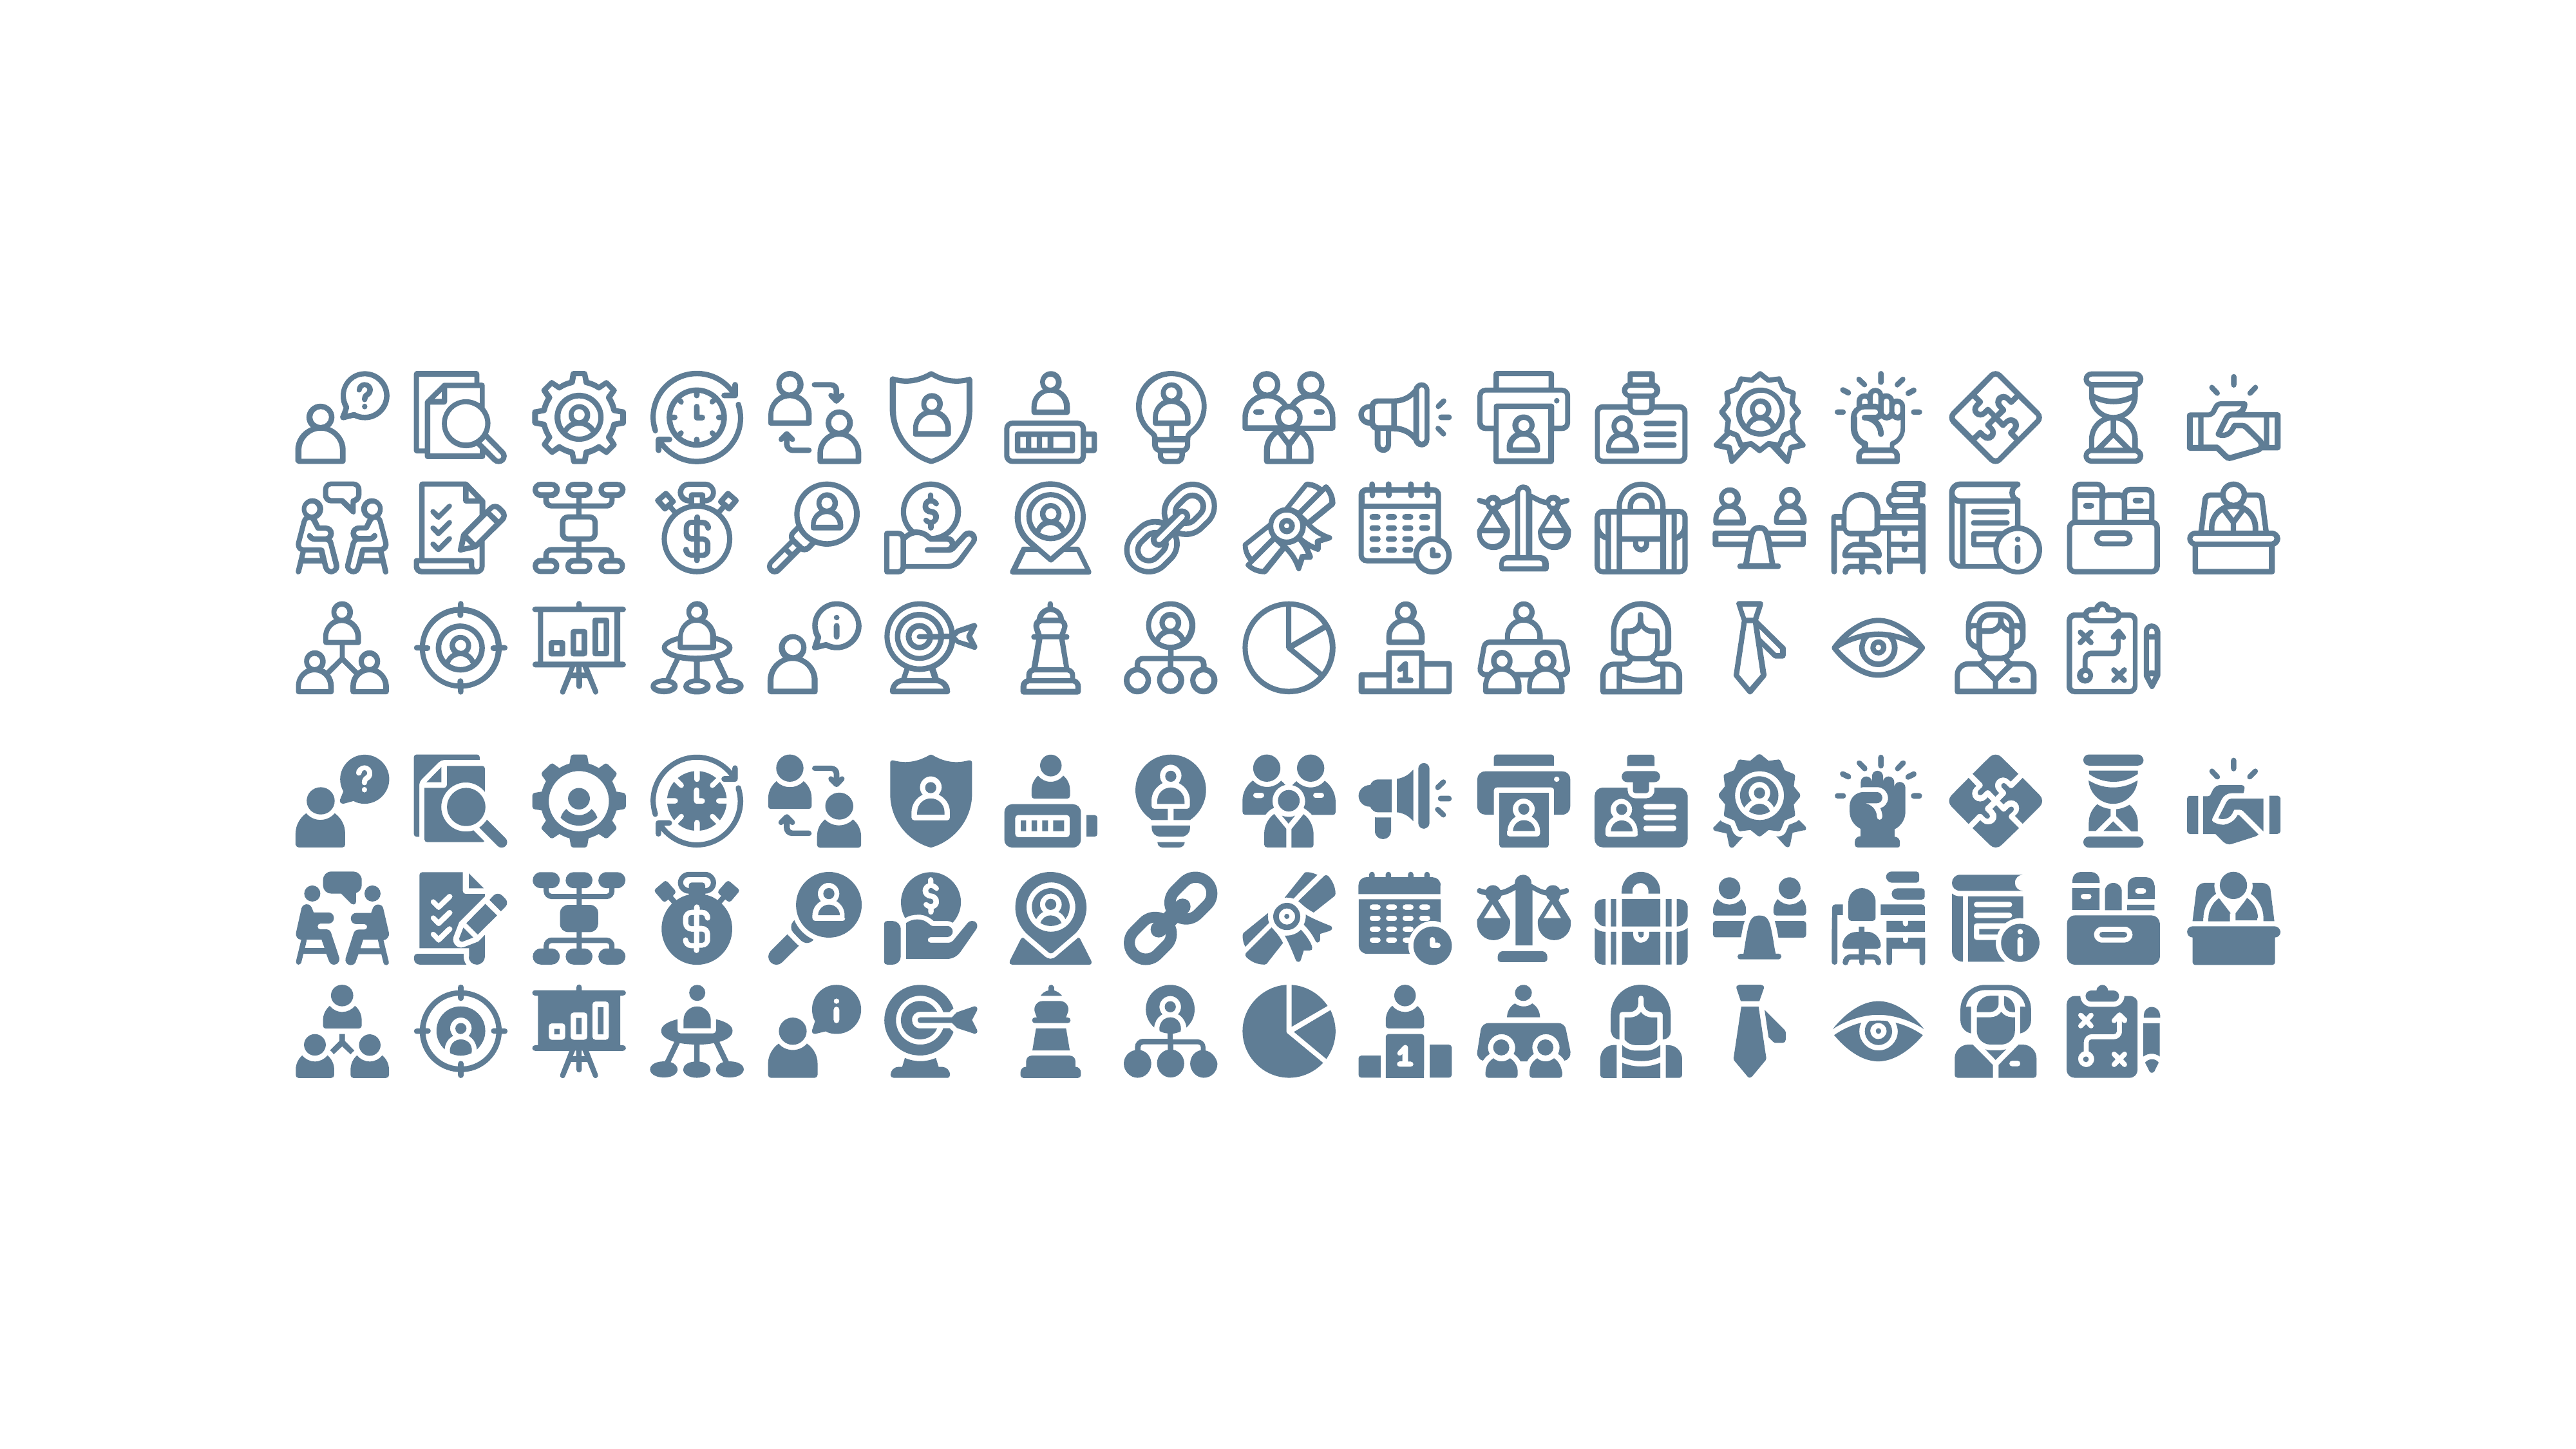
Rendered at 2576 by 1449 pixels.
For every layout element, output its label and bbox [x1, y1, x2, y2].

text_box [296, 481, 389, 575]
text_box [650, 601, 744, 695]
text_box [2083, 754, 2144, 848]
text_box [1242, 601, 1336, 695]
text_box [533, 872, 626, 965]
text_box [650, 754, 744, 848]
text_box [2186, 871, 2281, 965]
text_box [1600, 984, 1683, 1078]
text_box [1712, 754, 1806, 848]
text_box [1010, 481, 1092, 575]
text_box [1135, 371, 1207, 464]
text_box [532, 984, 627, 1079]
text_box [1477, 875, 1571, 962]
text_box [532, 754, 626, 848]
text_box [1358, 601, 1452, 695]
text_box [1955, 984, 2037, 1078]
text_box [2066, 984, 2161, 1078]
text_box [1832, 618, 1926, 678]
text_box [890, 754, 972, 848]
text_box [413, 872, 507, 965]
text_box [1020, 601, 1081, 695]
text_box [532, 370, 627, 464]
text_box [532, 600, 627, 695]
text_box [1123, 984, 1218, 1078]
text_box [1834, 754, 1922, 848]
text_box [884, 601, 978, 695]
text_box [1242, 984, 1336, 1078]
text_box [2066, 601, 2161, 695]
text_box [1477, 484, 1571, 572]
text_box [1955, 601, 2037, 695]
text_box [295, 754, 390, 848]
text_box [1949, 371, 2042, 464]
text_box [2186, 374, 2281, 462]
text_box [1595, 371, 1688, 464]
text_box [413, 481, 507, 575]
text_box [1600, 601, 1683, 695]
text_box [1477, 601, 1571, 695]
text_box [1832, 871, 1926, 965]
text_box [1712, 486, 1807, 569]
text_box [1242, 370, 1336, 464]
text_box [1594, 754, 1688, 848]
text_box [1124, 871, 1218, 965]
text_box [650, 370, 744, 465]
text_box [884, 872, 978, 965]
text_box [413, 984, 508, 1079]
text_box [1124, 601, 1218, 695]
text_box [1004, 370, 1097, 464]
text_box [1242, 754, 1336, 848]
text_box [768, 370, 862, 464]
text_box [768, 871, 862, 965]
text_box [768, 754, 862, 848]
text_box [1358, 984, 1452, 1078]
text_box [766, 481, 860, 575]
text_box [1358, 382, 1452, 453]
text_box [1135, 754, 1206, 848]
text_box [1733, 984, 1786, 1078]
text_box [1834, 370, 1922, 464]
text_box [1712, 877, 1806, 960]
text_box [296, 871, 390, 965]
text_box [296, 984, 390, 1078]
text_box [2067, 871, 2161, 965]
text_box [654, 871, 739, 965]
text_box [768, 984, 862, 1078]
text_box [1477, 984, 1571, 1078]
text_box [413, 371, 507, 464]
text_box [2067, 481, 2161, 574]
text_box [1124, 481, 1217, 574]
text_box [1832, 1001, 1924, 1062]
text_box [1477, 370, 1571, 464]
text_box [2083, 371, 2144, 464]
text_box [2187, 481, 2280, 574]
text_box [650, 984, 744, 1078]
text_box [1951, 875, 2040, 962]
text_box [1595, 481, 1688, 574]
text_box [1020, 984, 1081, 1078]
text_box [1358, 871, 1452, 965]
text_box [889, 371, 973, 464]
text_box [295, 371, 390, 464]
text_box [1242, 871, 1336, 965]
text_box [1477, 754, 1571, 848]
text_box [1004, 754, 1098, 848]
text_box [1594, 871, 1688, 965]
text_box [1009, 871, 1092, 965]
text_box [296, 601, 389, 695]
text_box [654, 481, 739, 574]
text_box [413, 754, 507, 848]
text_box [1949, 481, 2043, 575]
text_box [767, 601, 862, 695]
text_box [1949, 754, 2043, 848]
text_box [1831, 481, 1926, 575]
text_box [413, 600, 508, 695]
text_box [884, 984, 978, 1078]
text_box [1713, 370, 1806, 464]
text_box [1242, 481, 1336, 574]
text_box [1733, 601, 1786, 695]
text_box [1358, 762, 1452, 840]
text_box [533, 482, 626, 574]
text_box [1358, 481, 1452, 575]
text_box [2186, 757, 2281, 845]
text_box [884, 481, 978, 575]
